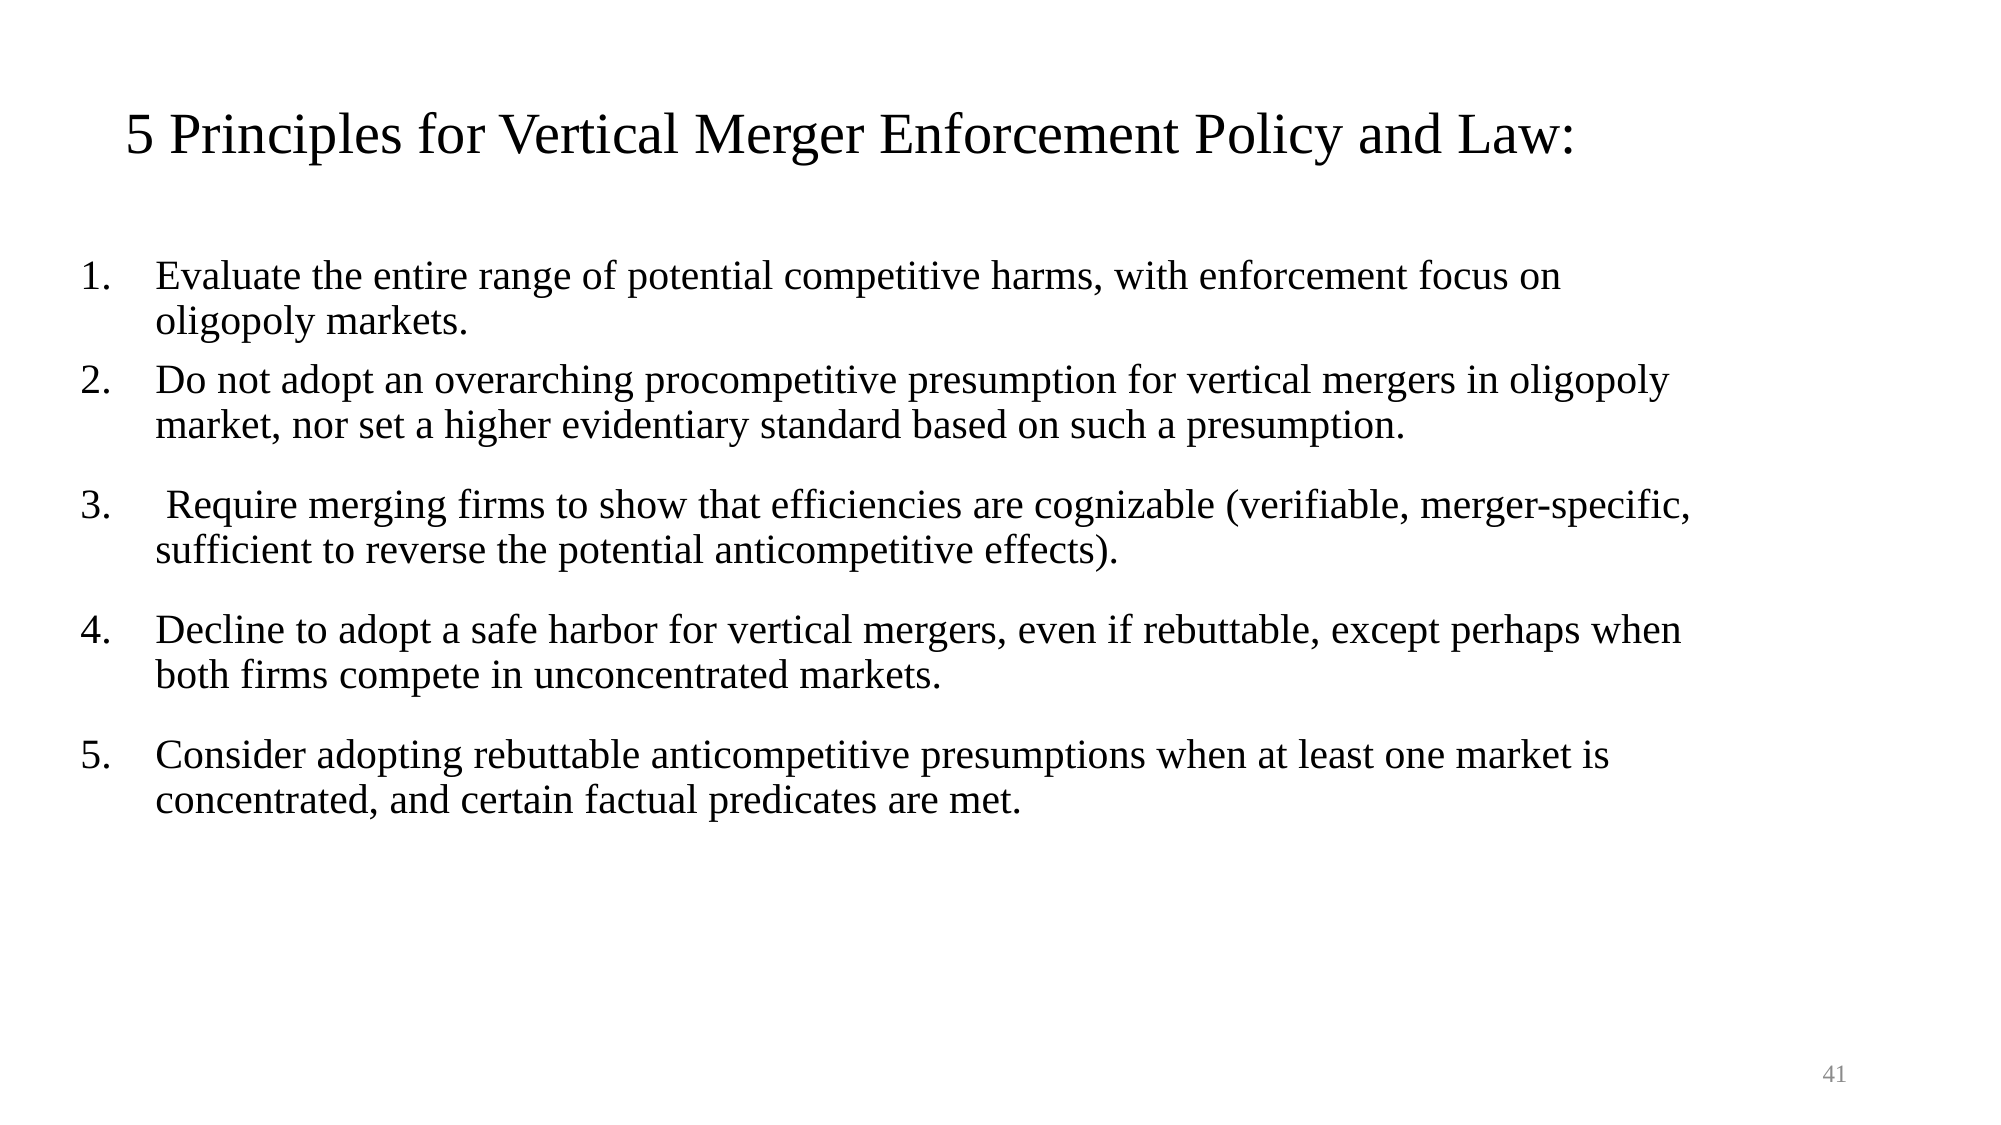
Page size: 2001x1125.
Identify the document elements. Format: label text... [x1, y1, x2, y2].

title 5 Principles for Vertical Merger Enforcement Policy and Law: [65, 71, 1638, 245]
list Evaluate the entire range of potential competitive harms, with enforcement focus on oligopoly markets. Do not adopt an overarching procompetitive presumption for vertical mergers in oligopoly market, nor set a higher evidentiary standard based on such a presumption. Require merging firms to show that efficiencies are cognizable (verifiable, merger-specific, sufficient to reverse the potential anticompetitive effects). Decline to adopt a safe harbor for vertical mergers, even if rebuttable, except perhaps when both firms compete in unconcentrated markets. Consider adopting rebuttable anticompetitive presumptions when at least one market is concentrated, and certain factual predicates are met. [65, 245, 1717, 1125]
slide_number 41 [1412, 1042, 1863, 1103]
